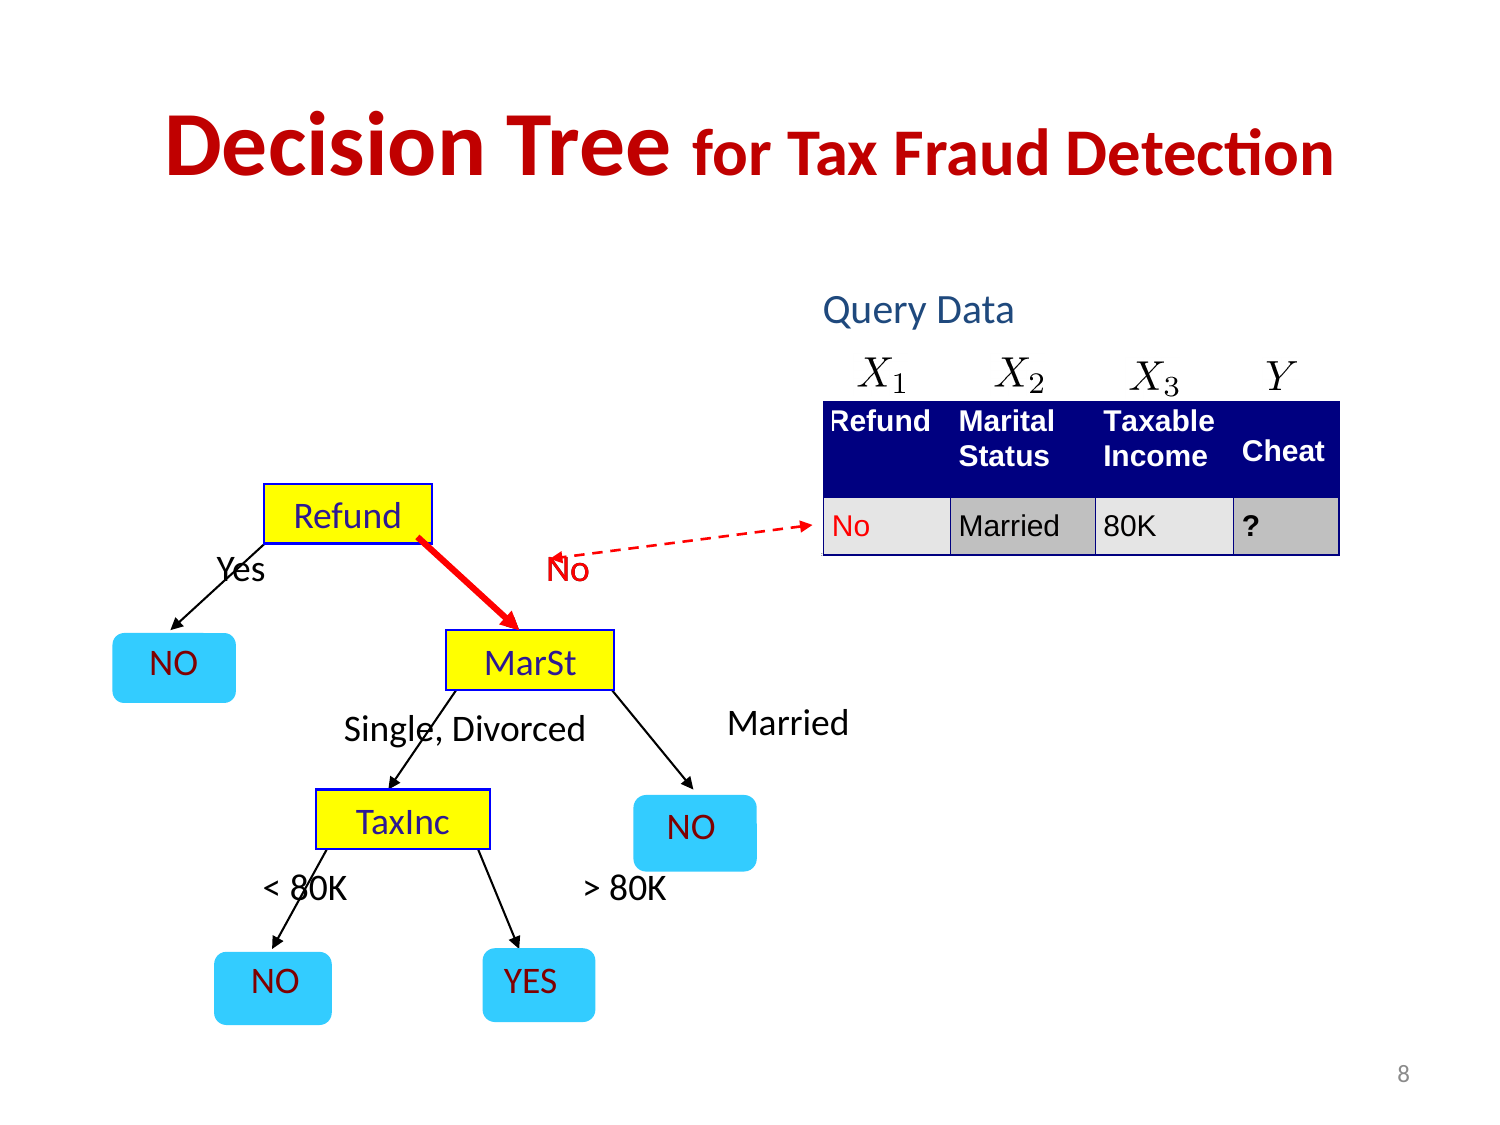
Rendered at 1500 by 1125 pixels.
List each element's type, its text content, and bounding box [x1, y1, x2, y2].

picture [990, 353, 1045, 396]
picture [1124, 356, 1180, 400]
text_box Query Data [787, 283, 1050, 339]
slide_number 8 [1074, 1042, 1425, 1103]
picture [1262, 356, 1301, 391]
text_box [112, 483, 813, 1026]
picture [853, 353, 909, 396]
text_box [812, 403, 1362, 590]
title Decision Tree for Tax Fraud Detection [75, 45, 1425, 233]
